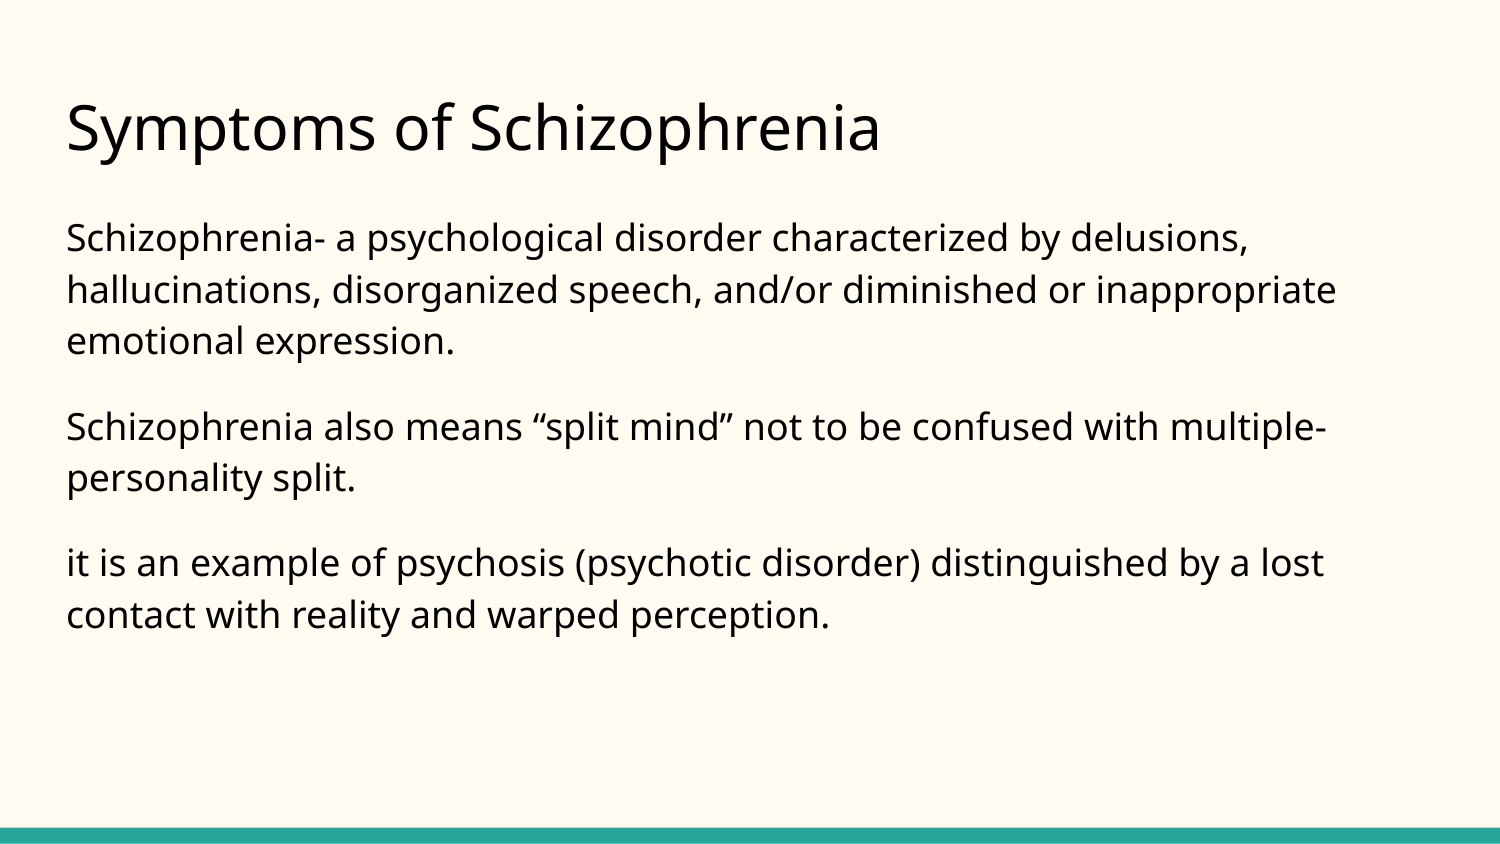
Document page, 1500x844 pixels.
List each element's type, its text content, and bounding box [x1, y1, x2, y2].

list Schizophrenia- a psychological disorder characterized by delusions, hallucinations, disorganized speech, and/or diminished or inappropriate emotional expression. Schizophrenia also means “split mind” not to be confused with multiple-personality split. it is an example of psychosis (psychotic disorder) distinguished by a lost contact with reality and warped perception. [51, 192, 1449, 750]
title Symptoms of Schizophrenia [51, 72, 1449, 174]
